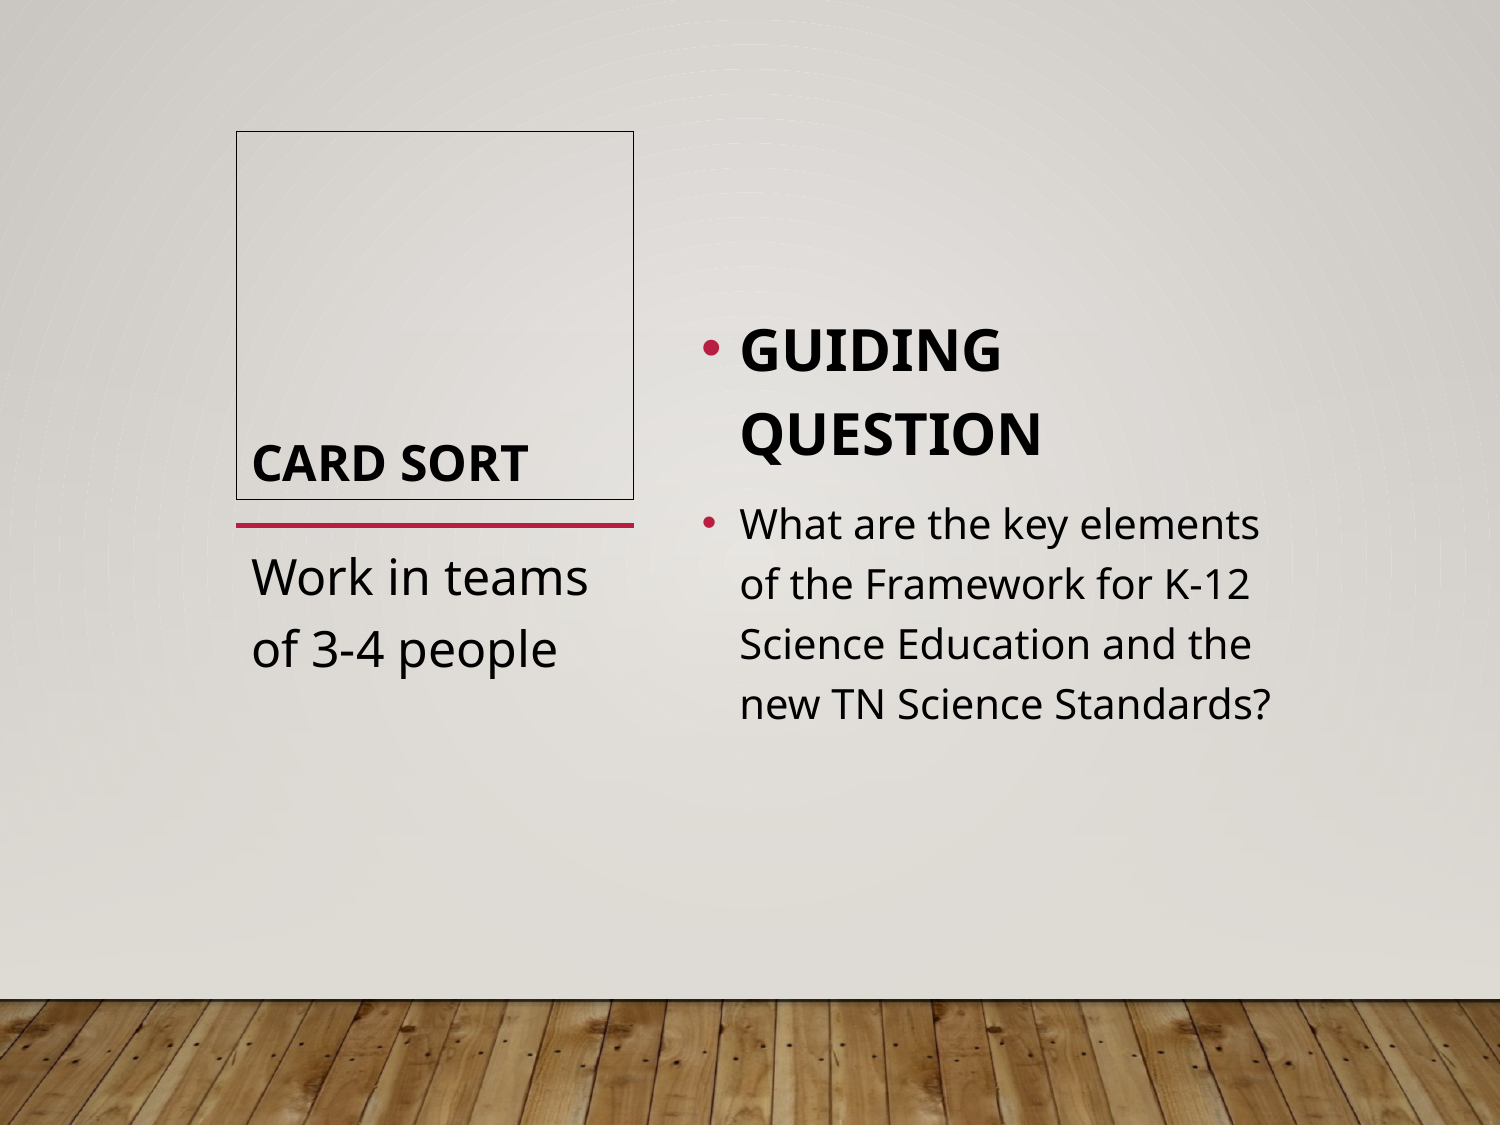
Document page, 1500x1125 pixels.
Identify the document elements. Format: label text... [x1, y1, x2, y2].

list Work in teams of 3-4 people [236, 525, 635, 895]
list GUIDING QUESTION What are the key elements of the Framework for K-12 Science Education and the new TN Science Standards? [686, 131, 1315, 896]
title Card Sort [236, 131, 634, 500]
picture [0, 999, 1500, 1125]
